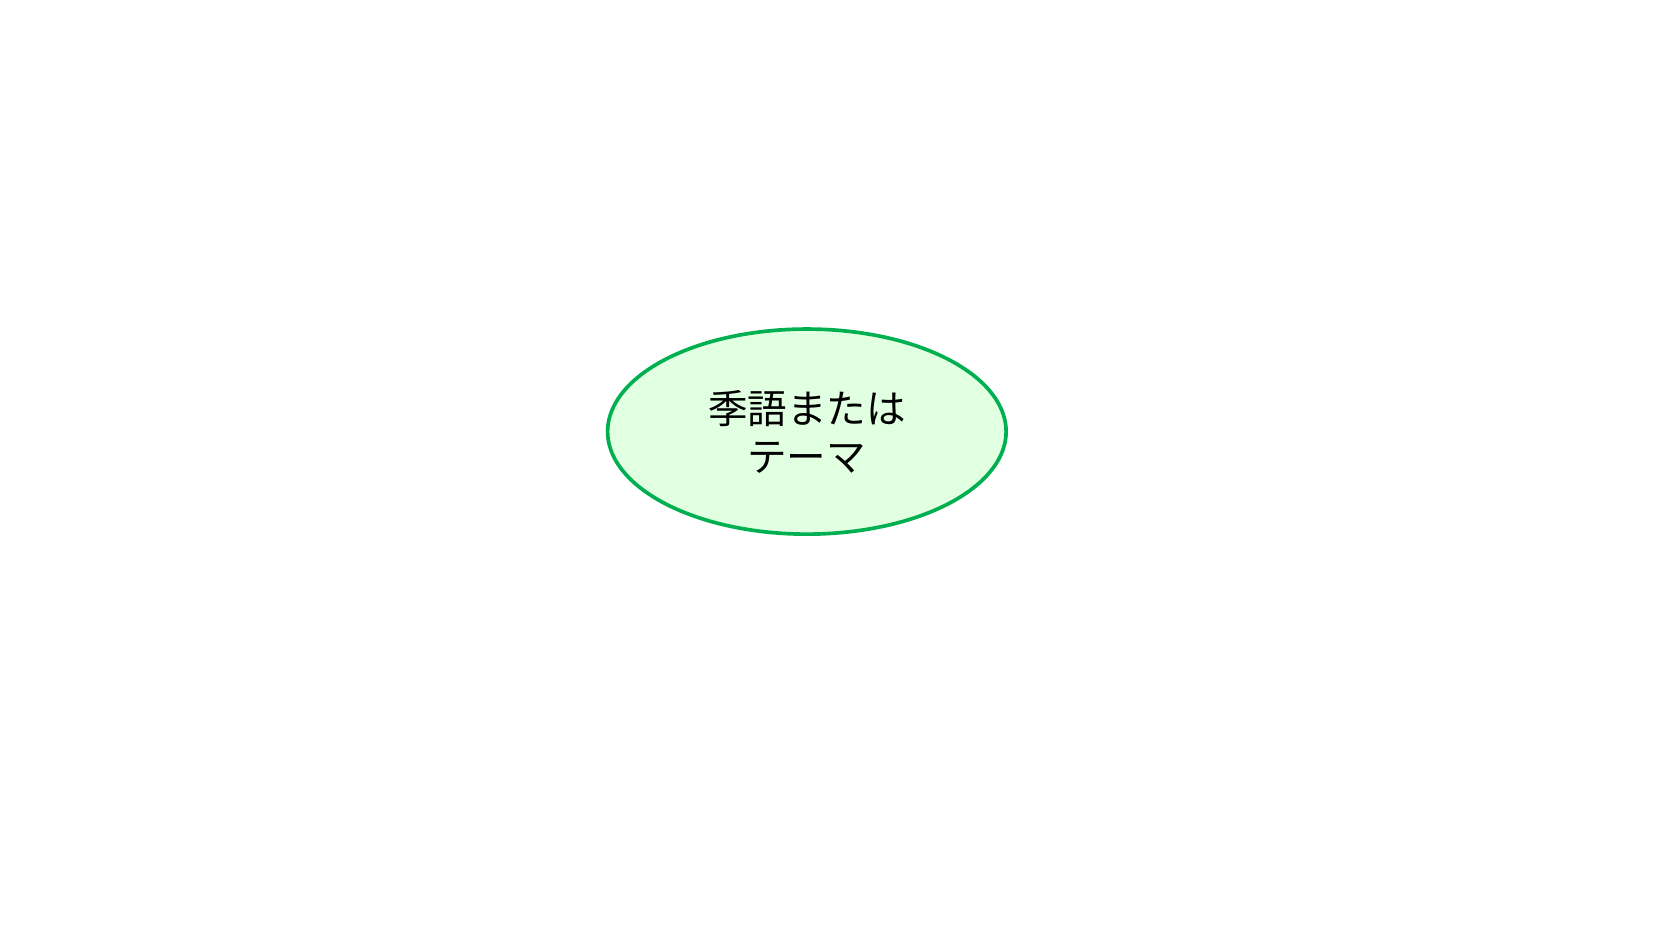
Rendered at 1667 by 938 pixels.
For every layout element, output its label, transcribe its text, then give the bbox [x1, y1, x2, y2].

text_box 季語または テーマ [606, 328, 1008, 536]
